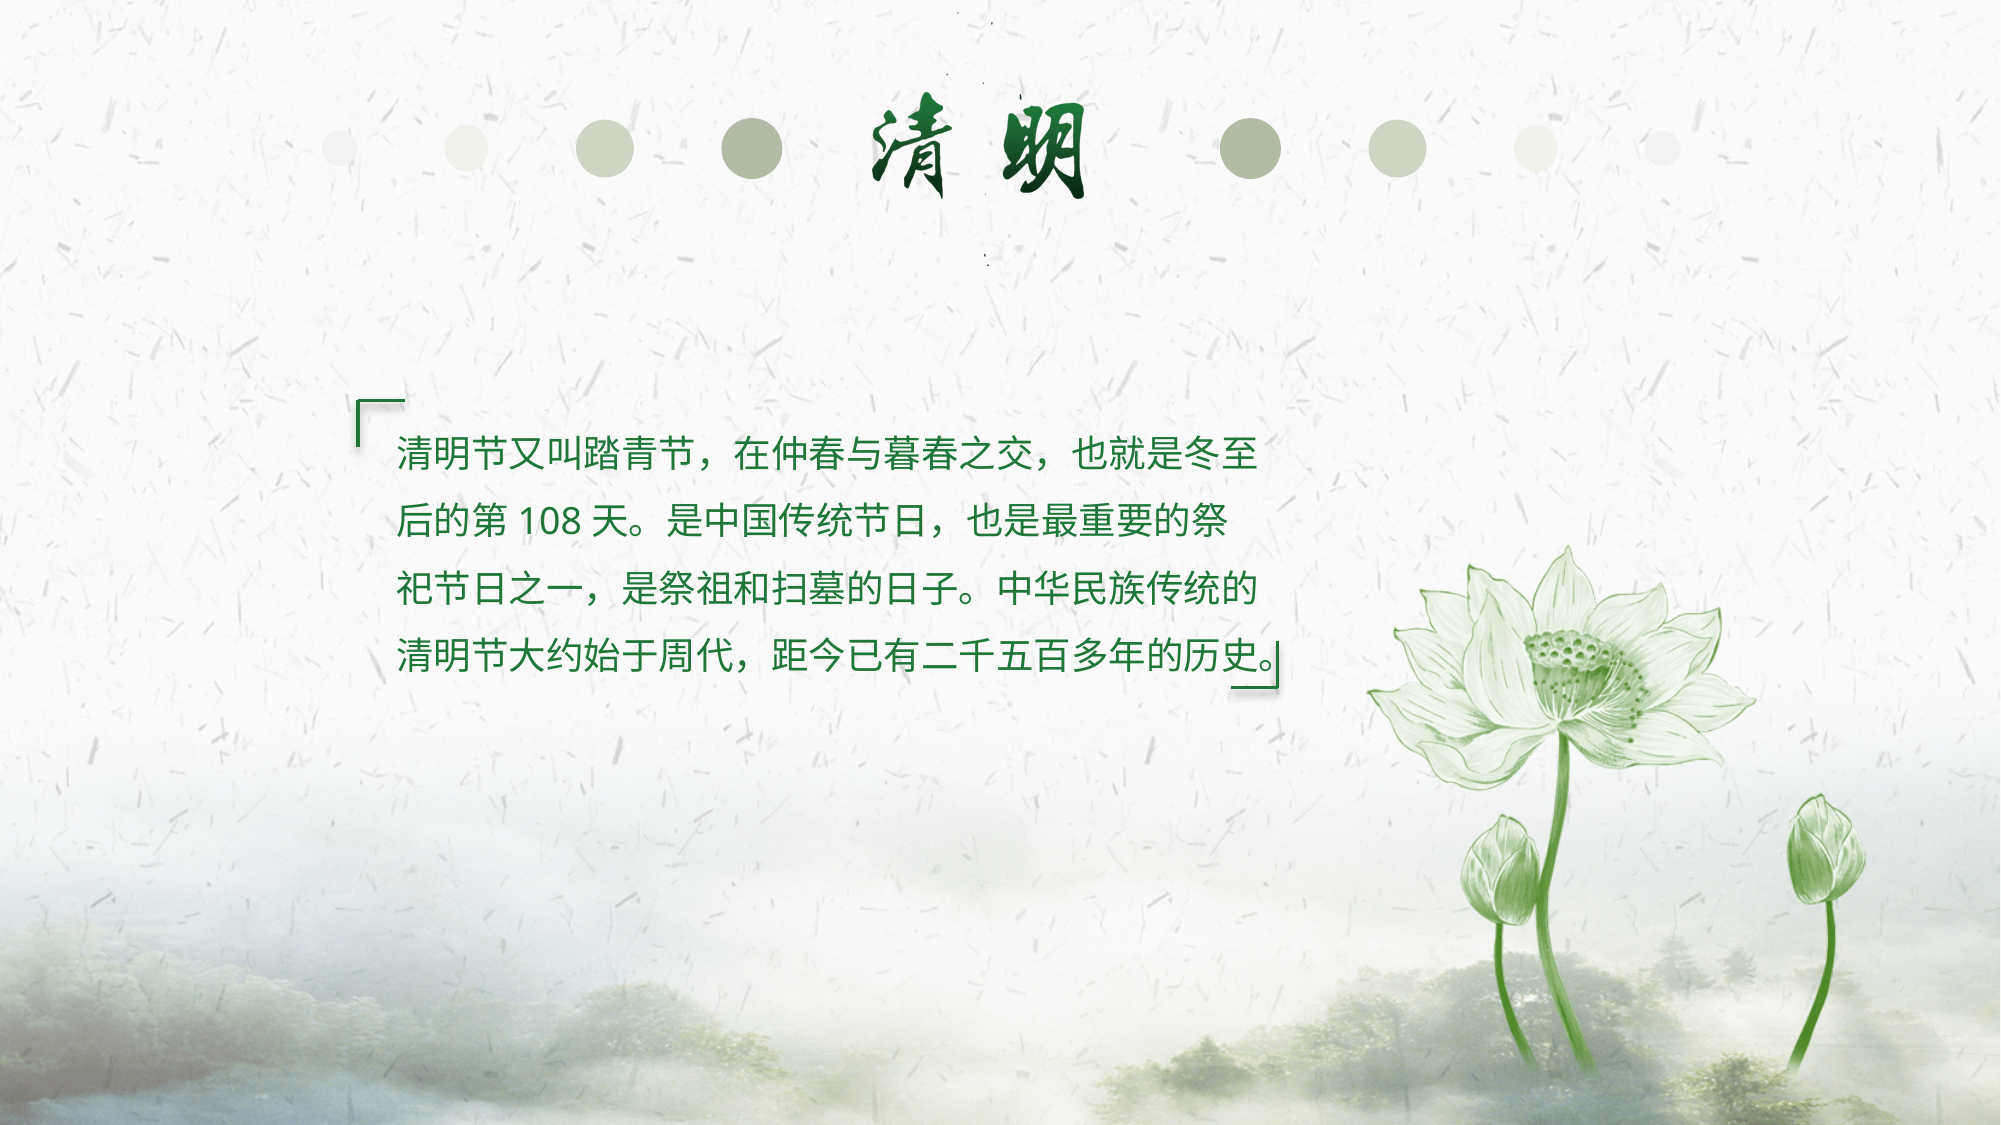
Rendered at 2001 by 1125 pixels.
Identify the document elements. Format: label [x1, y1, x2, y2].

picture [0, 0, 2001, 1125]
text_box [357, 400, 1278, 688]
